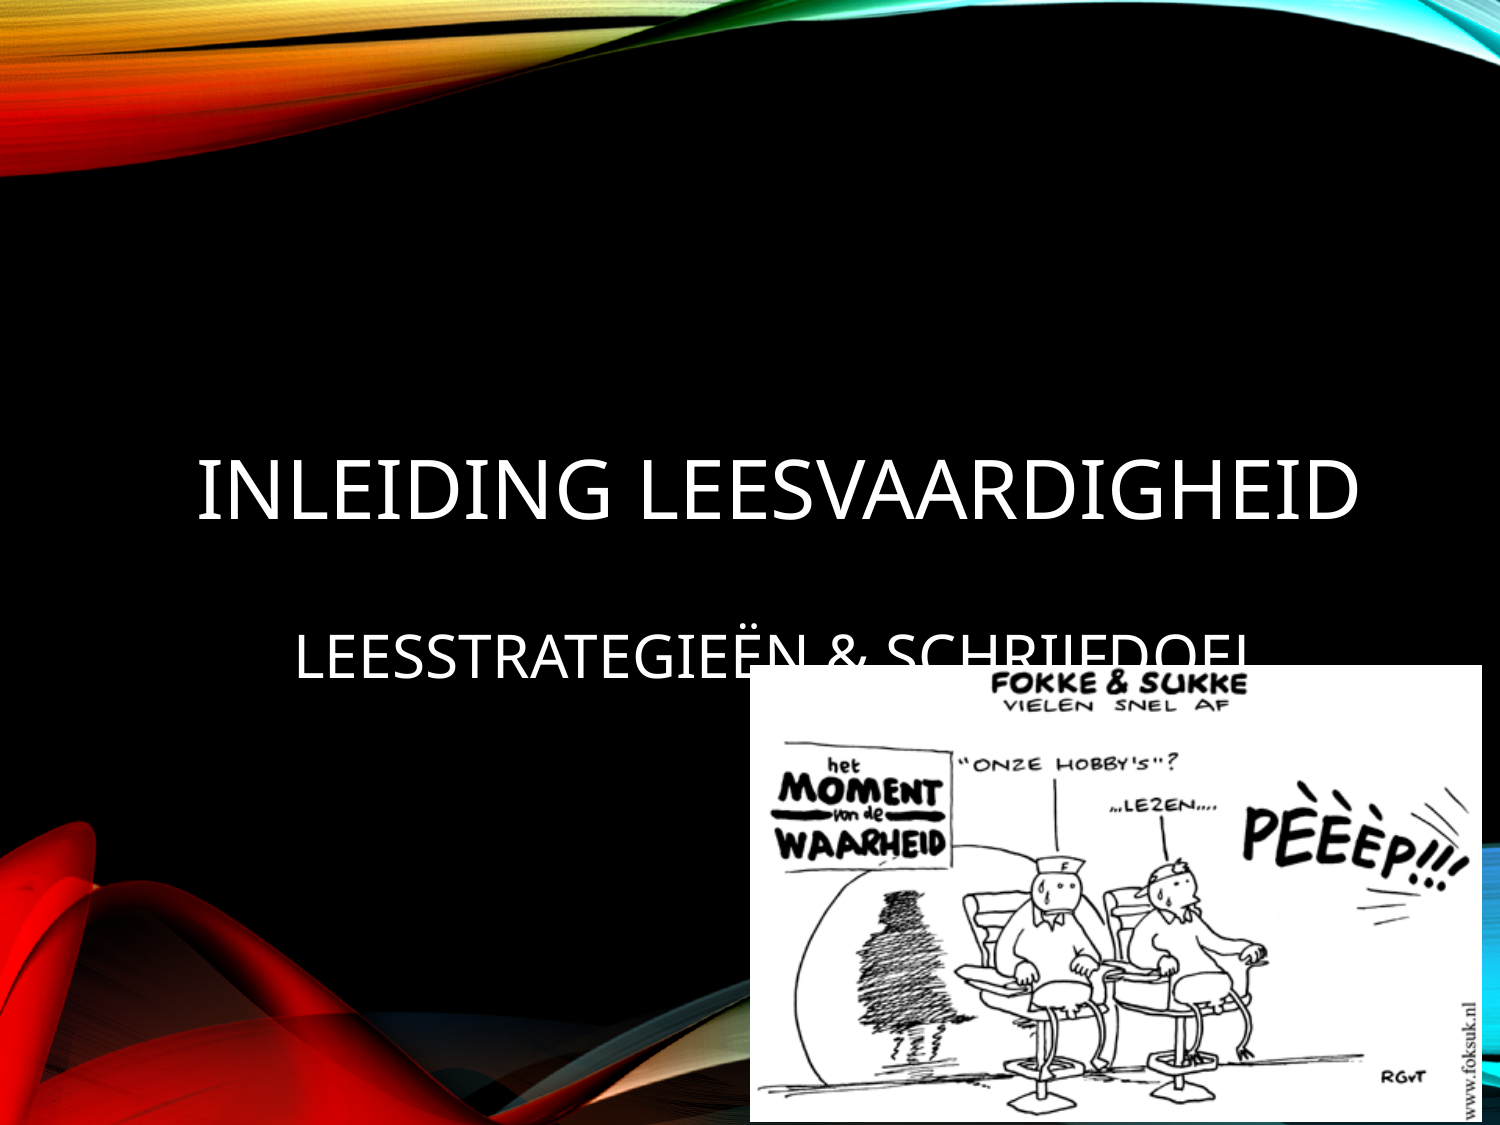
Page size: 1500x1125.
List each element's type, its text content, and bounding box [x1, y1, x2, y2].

title inleiding leesvaardigheid Leesstrategieën & schrijfdoel [135, 338, 1424, 953]
picture [0, 0, 1500, 178]
picture [0, 665, 1500, 1125]
